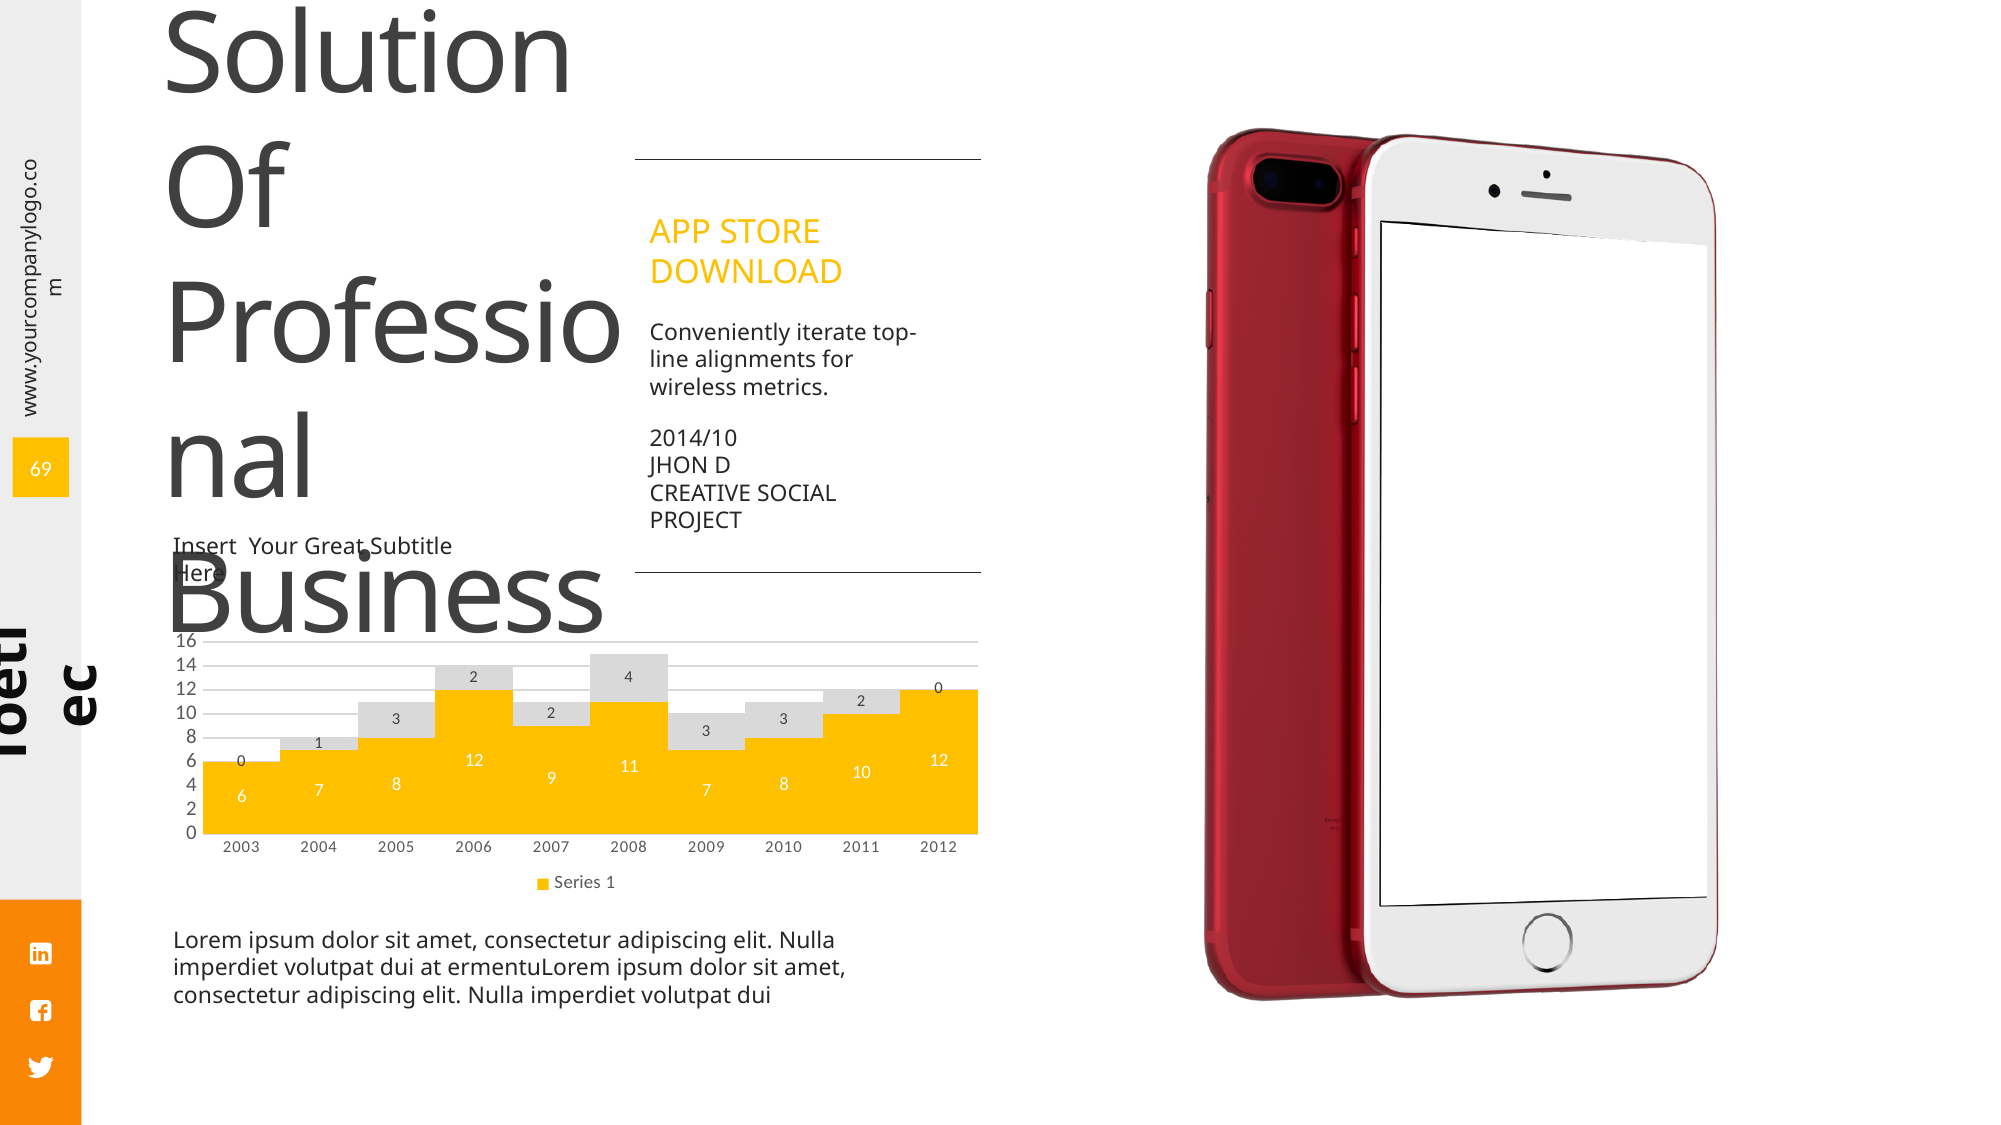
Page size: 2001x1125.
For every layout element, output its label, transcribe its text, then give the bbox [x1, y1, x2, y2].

text_box APP STORE DOWNLOAD Conveniently iterate top-line alignments for wireless metrics. [634, 202, 950, 408]
text_box 2014/10 JHON D CREATIVE SOCIAL PROJECT [634, 416, 950, 541]
picture [1163, 97, 1764, 1018]
text_box Solution Of Professional Business [147, 116, 677, 519]
text_box Lorem ipsum dolor sit amet, consectetur adipiscing elit. Nulla imperdiet volutpat dui at ermentuLorem ipsum dolor sit amet, consectetur adipiscing elit. Nulla imperdiet volutpat dui [158, 917, 951, 1016]
text_box Insert Your Great Subtitle Here [158, 523, 512, 594]
chart [158, 626, 995, 905]
slide_number 69 [12, 437, 69, 498]
